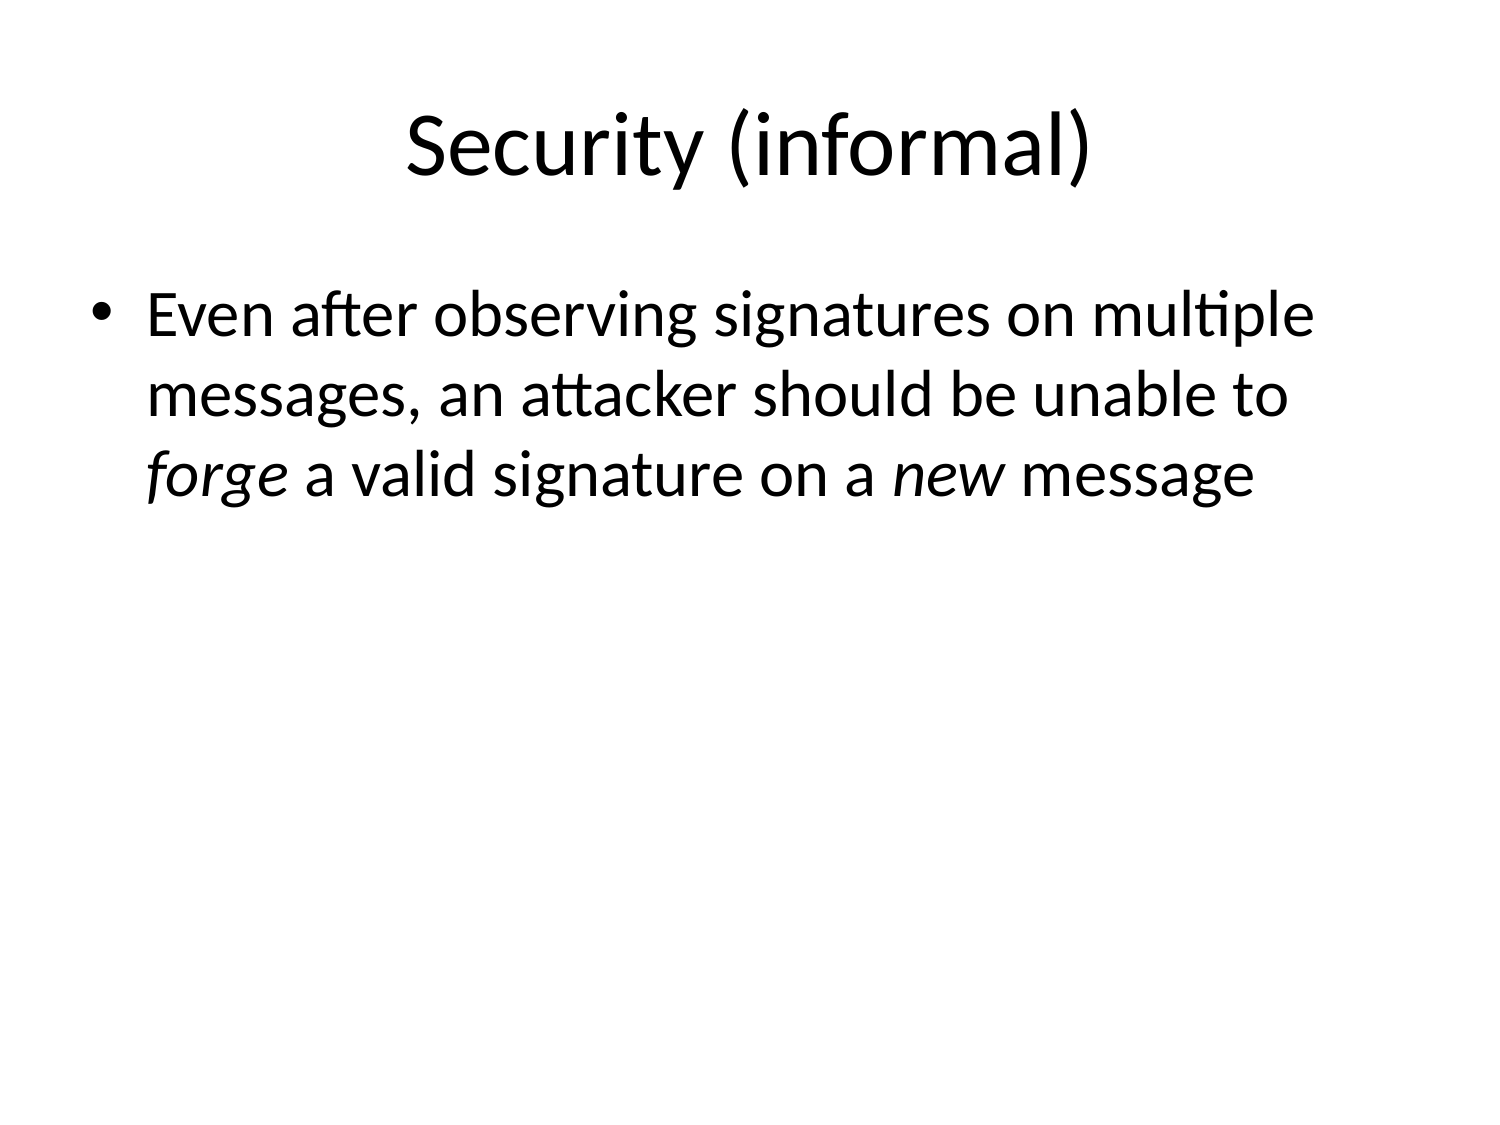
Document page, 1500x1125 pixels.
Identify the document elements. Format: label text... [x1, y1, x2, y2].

title Security (informal) [75, 45, 1425, 233]
list Even after observing signatures on multiple messages, an attacker should be unable to forge a valid signature on a new message [75, 262, 1425, 1005]
